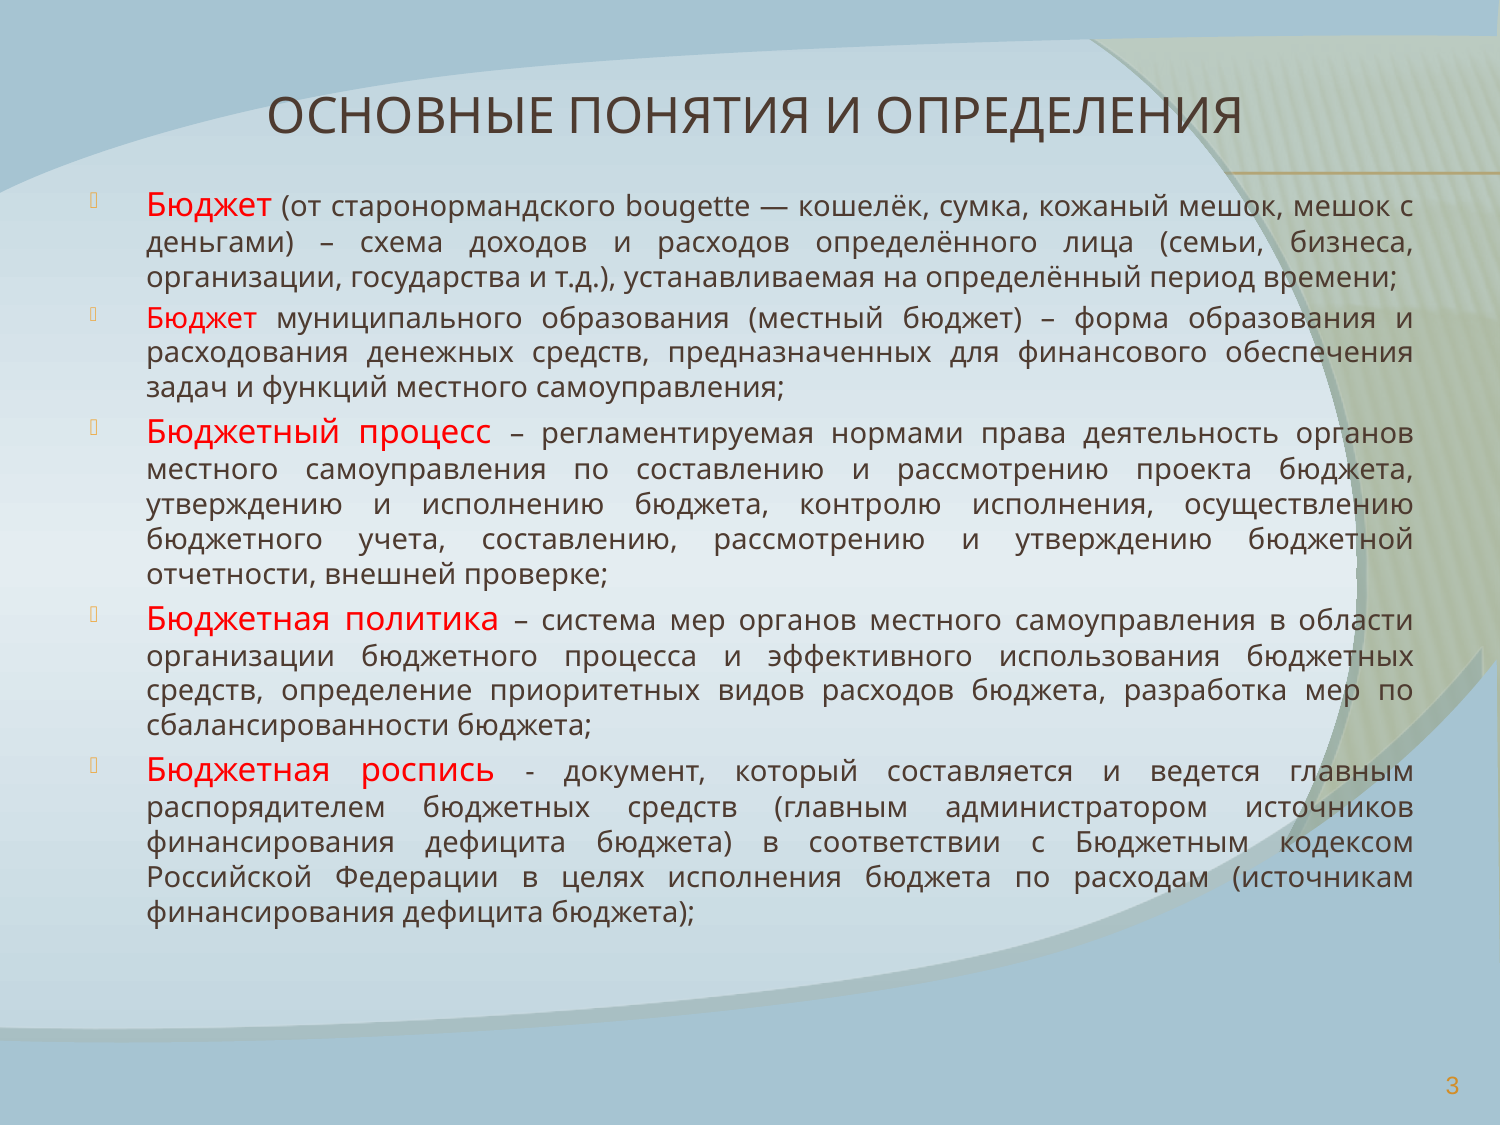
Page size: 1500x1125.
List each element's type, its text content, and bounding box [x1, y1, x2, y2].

title Основные понятия и определения [50, 75, 1475, 213]
slide_number 3 [1350, 1061, 1475, 1103]
list Бюджет (от старонормандского bougette — кошелёк, сумка, кожаный мешок, мешок с деньгами) – схема доходов и расходов определённого лица (семьи, бизнеса, организации, государства и т.д.), устанавливаемая на определённый период времени; Бюджет муниципального образования (местный бюджет) – форма образования и расходования денежных средств, предназначенных для финансового обеспечения задач и функций местного самоуправления; Бюджетный процесс – регламентируемая нормами права деятельность органов местного самоуправления по составлению и рассмотрению проекта бюджета, утверждению и исполнению бюджета, контролю исполнения, осуществлению бюджетного учета, составлению, рассмотрению и утверждению бюджетной отчетности, внешней проверке; Бюджетная политика – система мер органов местного самоуправления в области организации бюджетного процесса и эффективного использования бюджетных средств, определение приоритетных видов расходов бюджета, разработка мер по сбалансированности бюджета; Бюджетная роспись - документ, который составляется и ведется главным распорядителем бюджетных средств (главным администратором источников финансирования дефицита бюджета) в соответствии с Бюджетным кодексом Российской Федерации в целях исполнения бюджета по расходам (источникам финансирования дефицита бюджета); [75, 175, 1430, 1059]
